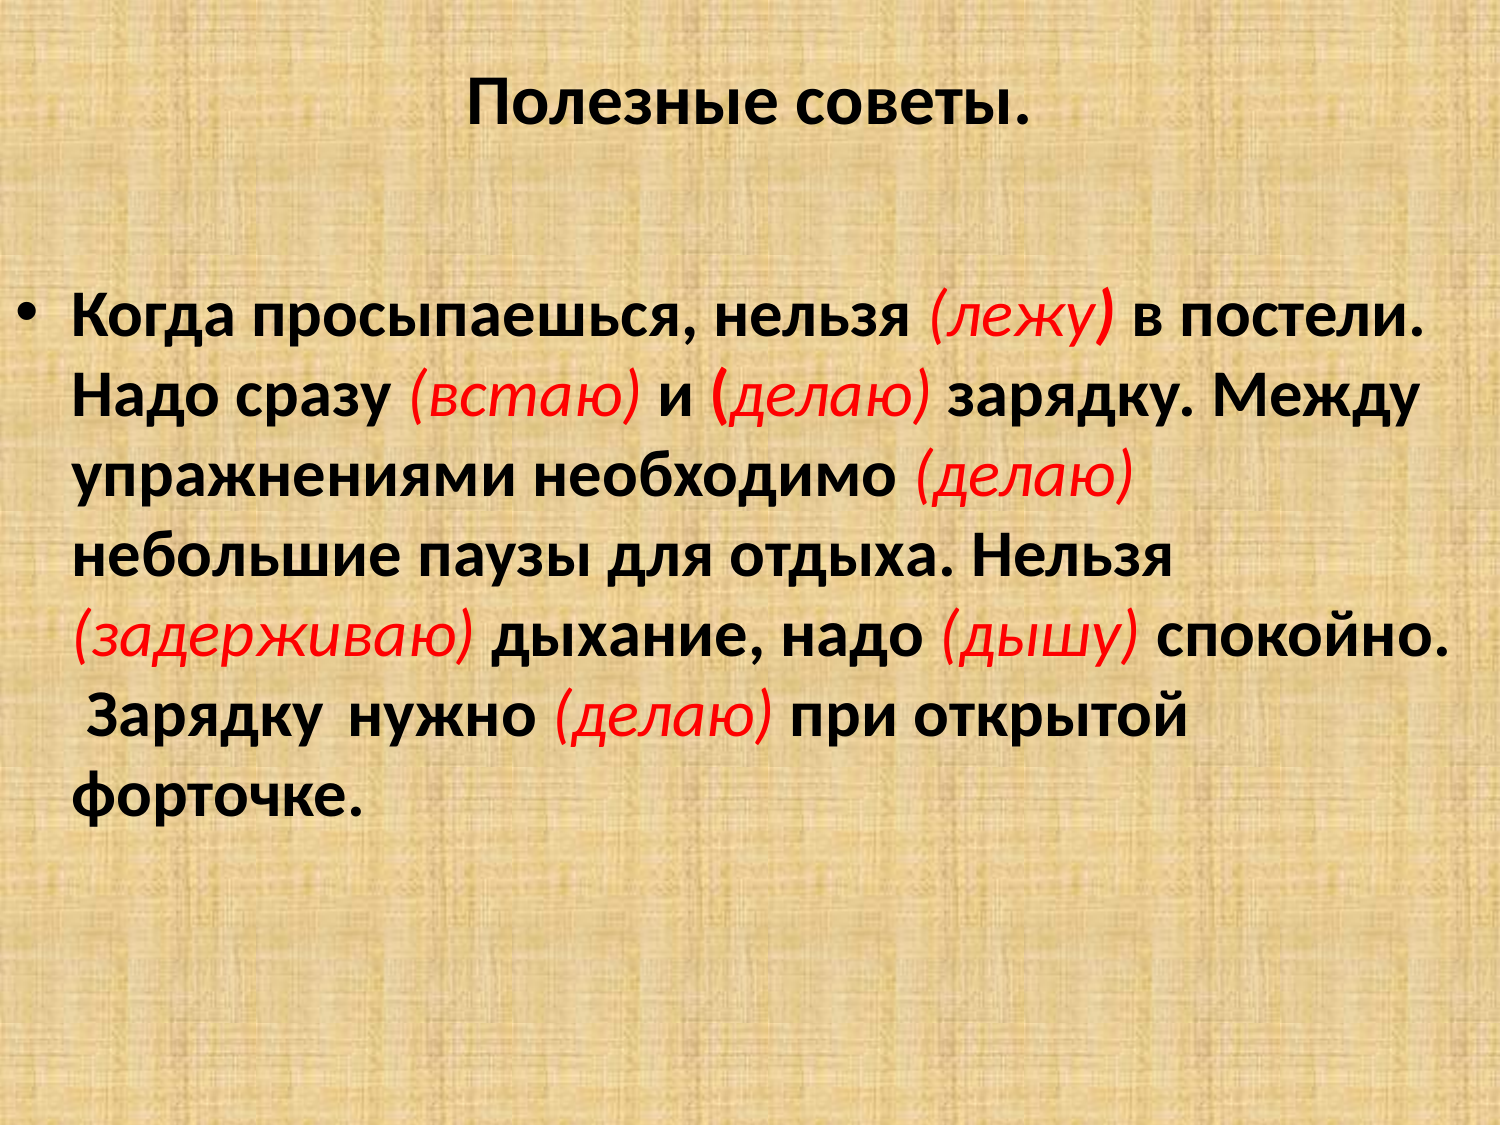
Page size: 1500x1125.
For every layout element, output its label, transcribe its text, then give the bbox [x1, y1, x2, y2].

picture [0, 0, 1500, 1125]
list Когда просыпаешься, нельзя (лежу) в постели. Надо сразу (встаю) и (делаю) зарядку. Между упражнениями необходимо (делаю) небольшие паузы для отдыха. Нельзя (задерживаю) дыхание, надо (дышу) спокойно. Зарядку нужно (делаю) при открытой форточке. [0, 262, 1471, 1005]
title Полезные советы. [75, 45, 1425, 233]
